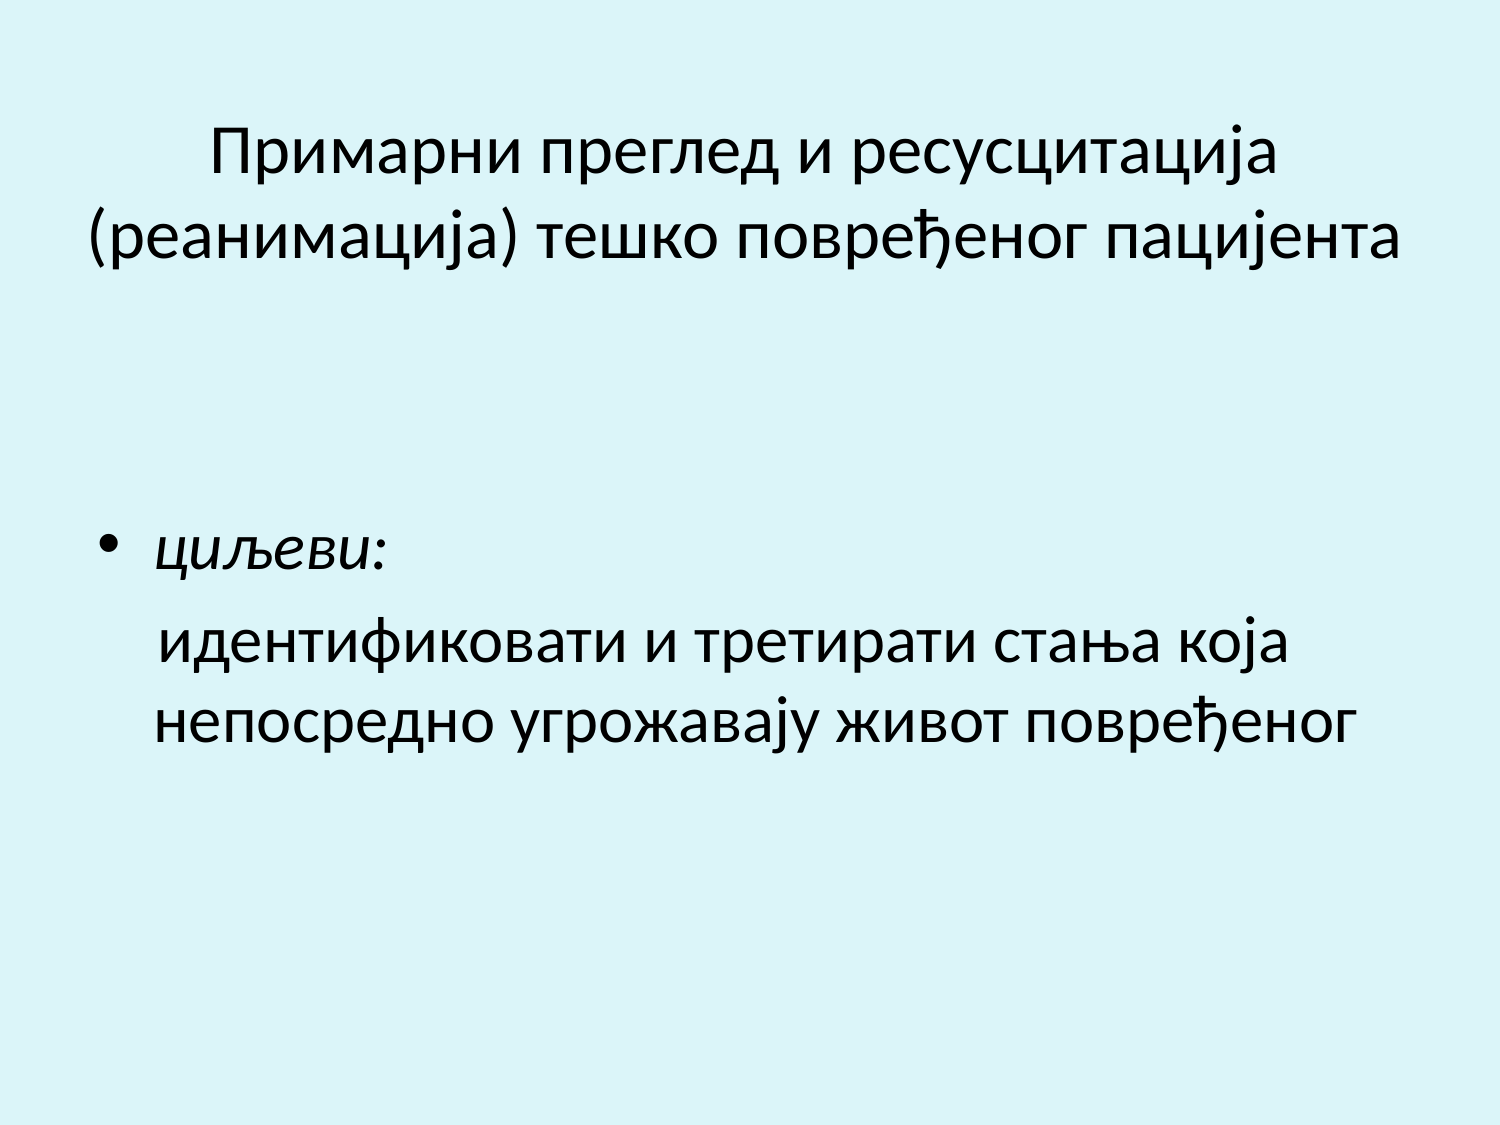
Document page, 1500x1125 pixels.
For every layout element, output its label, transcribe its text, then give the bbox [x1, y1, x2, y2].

list циљеви: идентификовати и третирати стања која непосредно угрожавају живот повређеног [82, 257, 1432, 1001]
title Примарни преглед и ресусцитација (реанимација) тешко повређеног пацијента [70, 93, 1421, 282]
